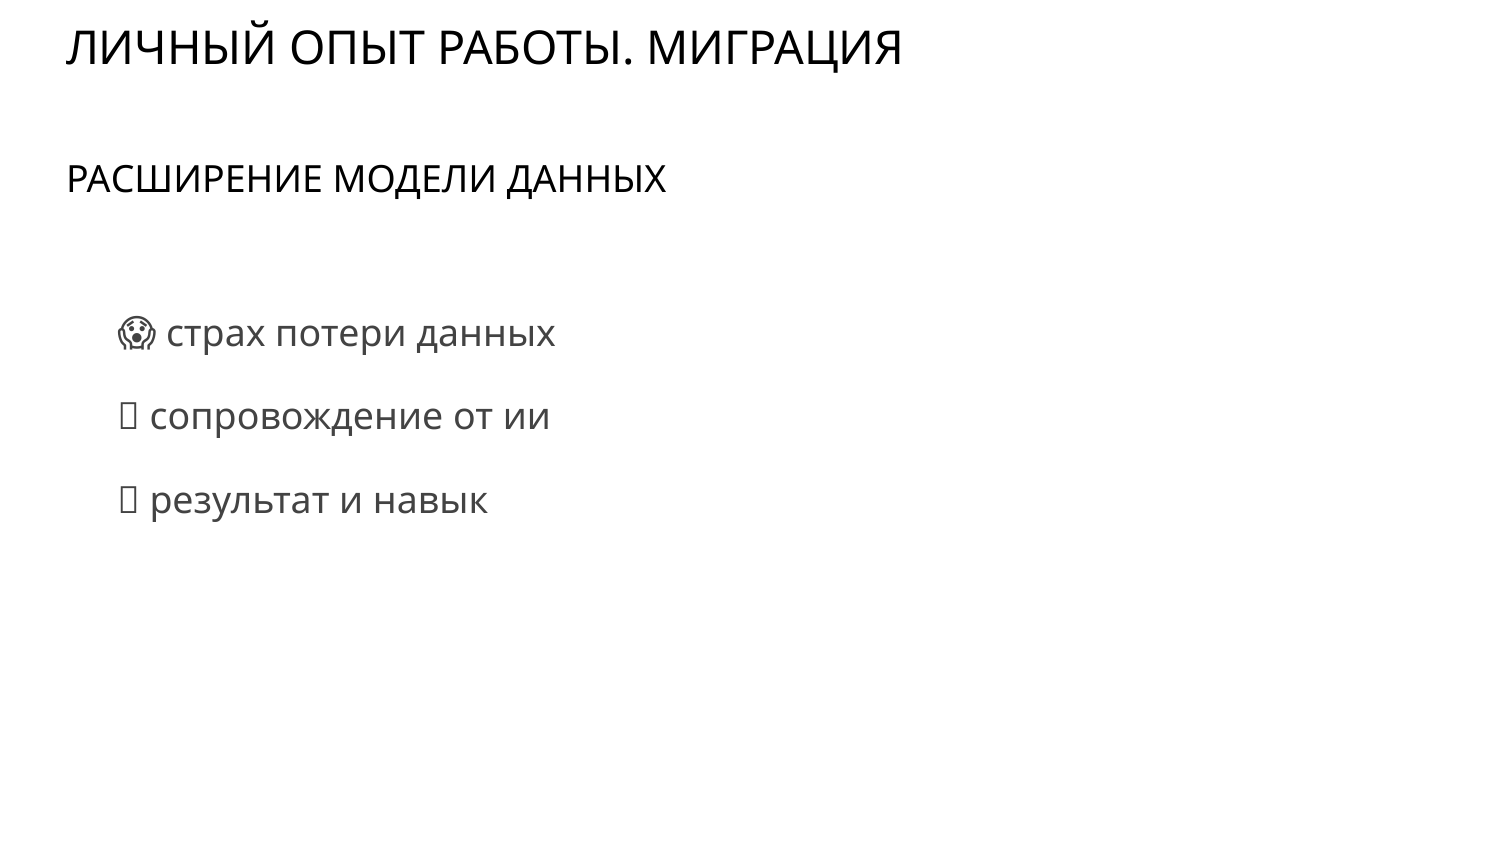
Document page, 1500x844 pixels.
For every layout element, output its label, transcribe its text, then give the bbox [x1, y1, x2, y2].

list РАСШИРЕНИЕ МОДЕЛИ ДАННЫХ [51, 130, 1449, 237]
title ЛИЧНЫЙ ОПЫТ РАБОТЫ. МИГРАЦИЯ [51, 0, 1449, 94]
list 😱 страх потери данных 🤖 сопровождение от ии 🎉 результат и навык [102, 283, 1500, 844]
